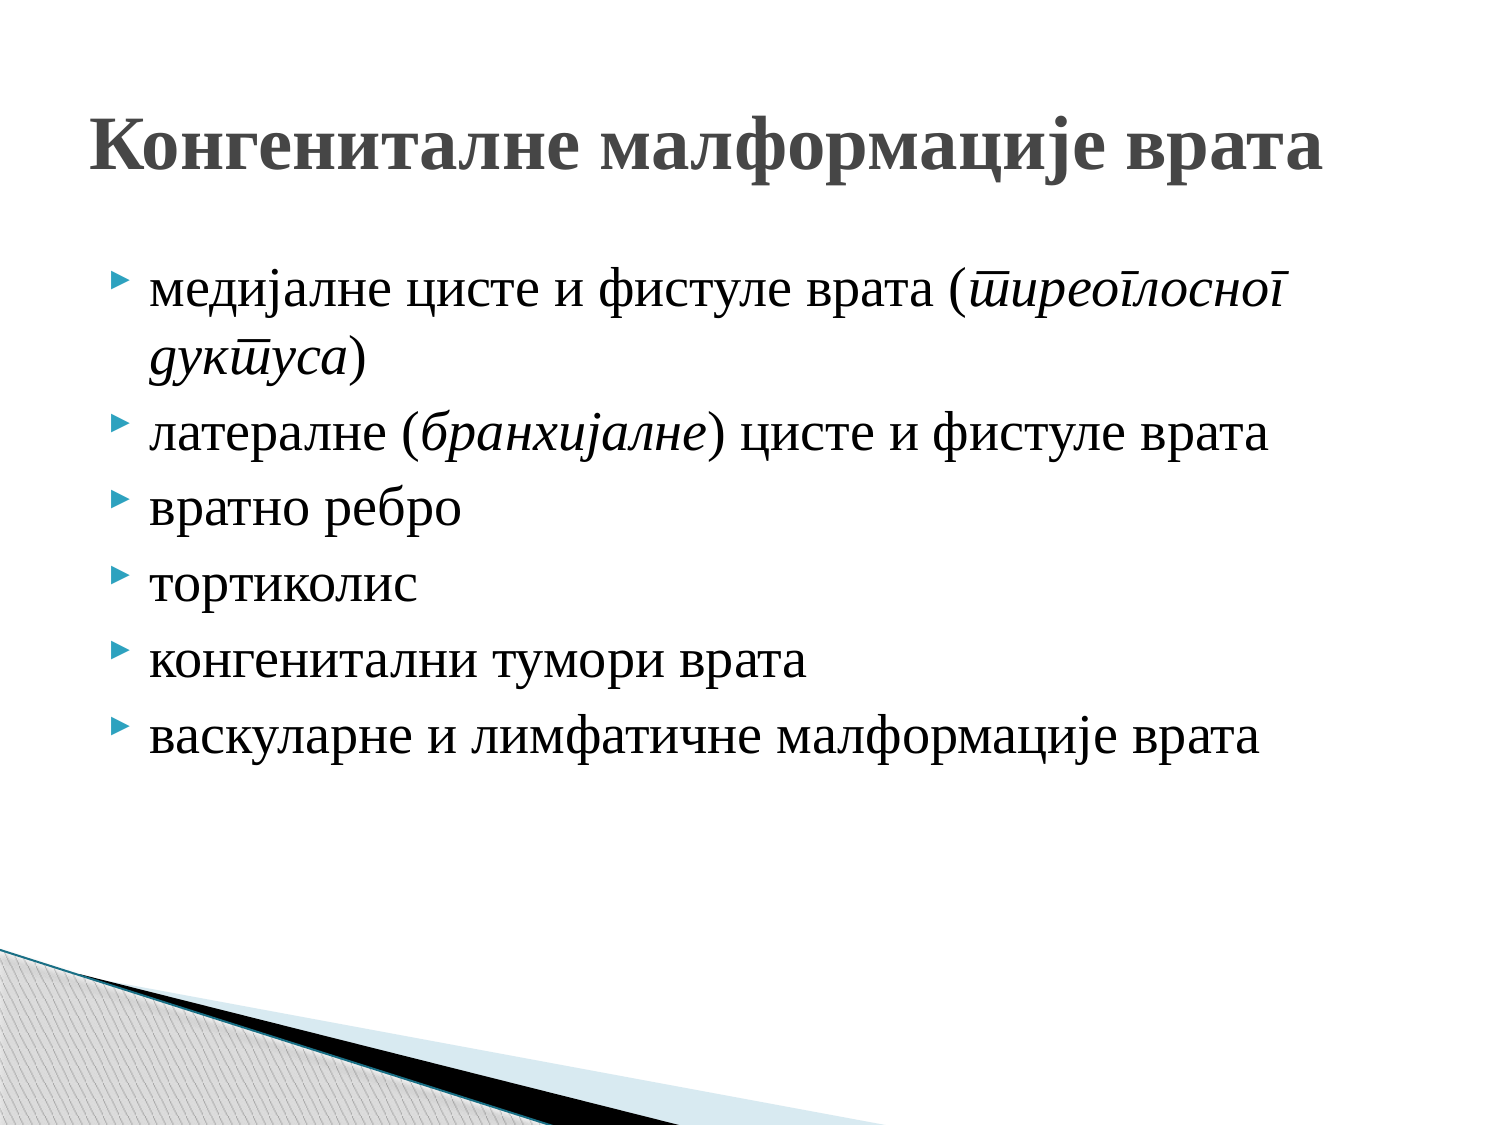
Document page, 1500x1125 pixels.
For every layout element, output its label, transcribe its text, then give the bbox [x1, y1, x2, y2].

list медијалне цисте и фистуле врата (тиреоглосног дуктуса) латералне (бранхијалне) цисте и фистуле врата вратно ребро тортиколис конгенитални тумори врата васкуларне и лимфатичне малформације врата [74, 242, 1426, 986]
title Конгениталне малформације врата [75, 45, 1425, 233]
